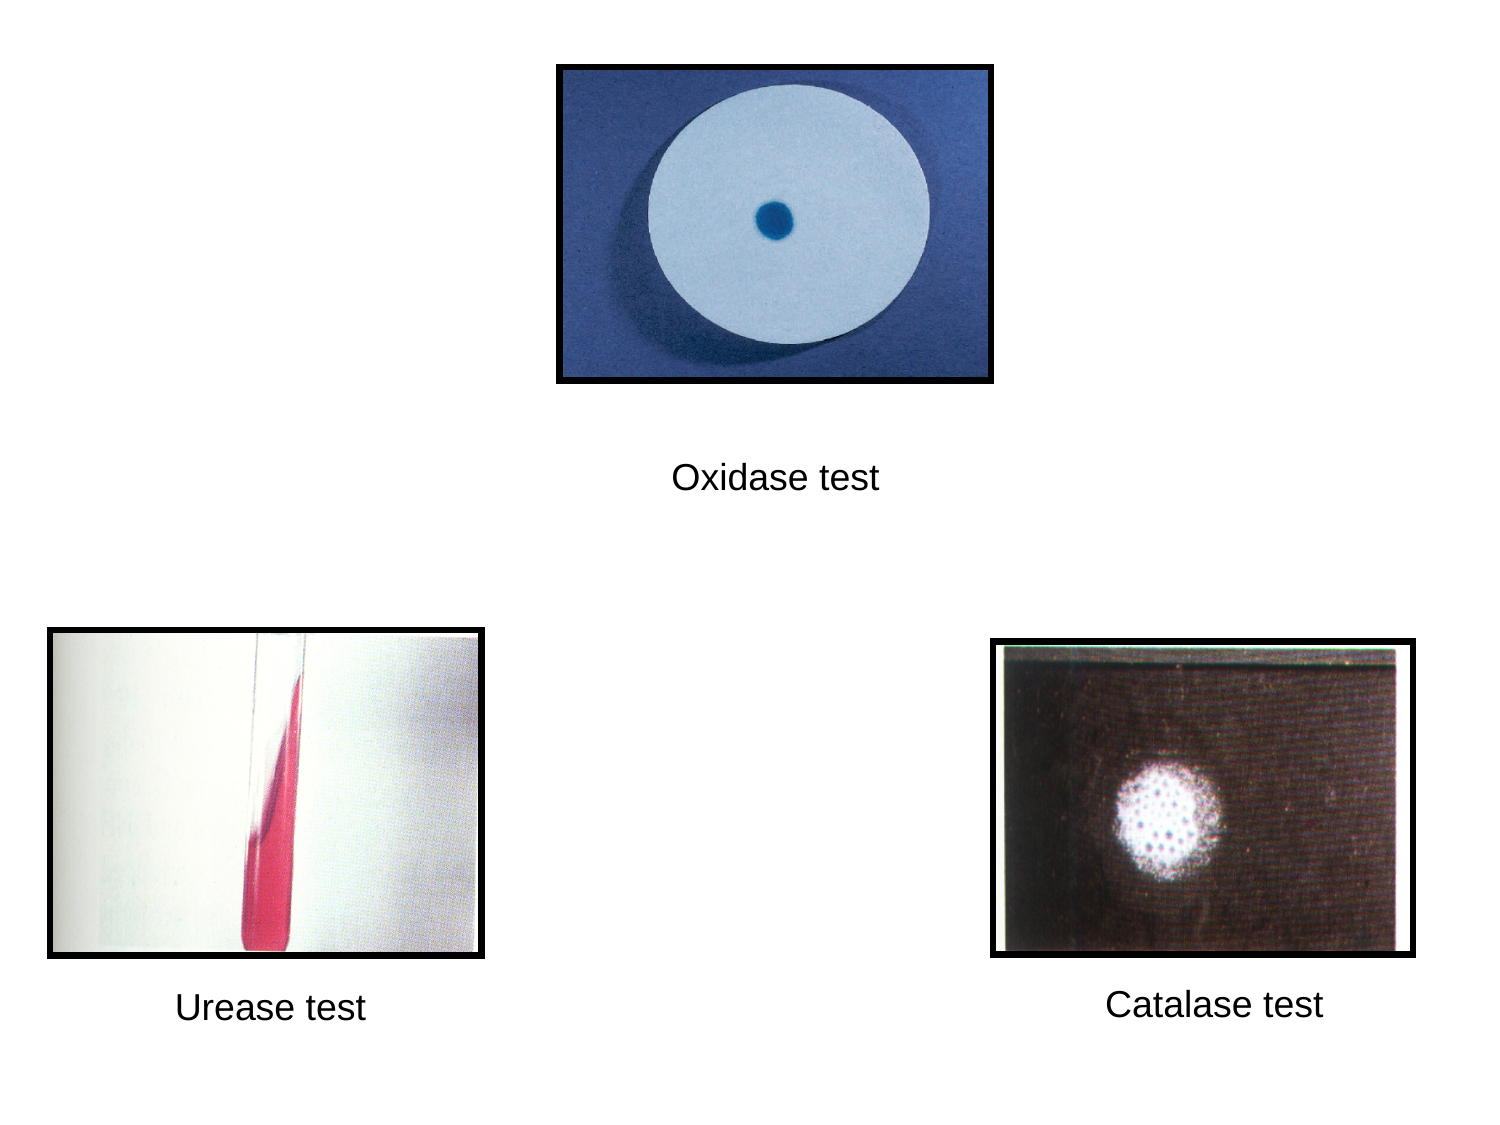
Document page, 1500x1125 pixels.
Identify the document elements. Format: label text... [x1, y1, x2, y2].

picture [562, 70, 988, 378]
text_box Catalase test [1090, 972, 1339, 1033]
picture [995, 644, 1410, 952]
picture [52, 632, 479, 953]
text_box Urease test [159, 976, 381, 1036]
text_box Oxidase test [656, 445, 895, 505]
